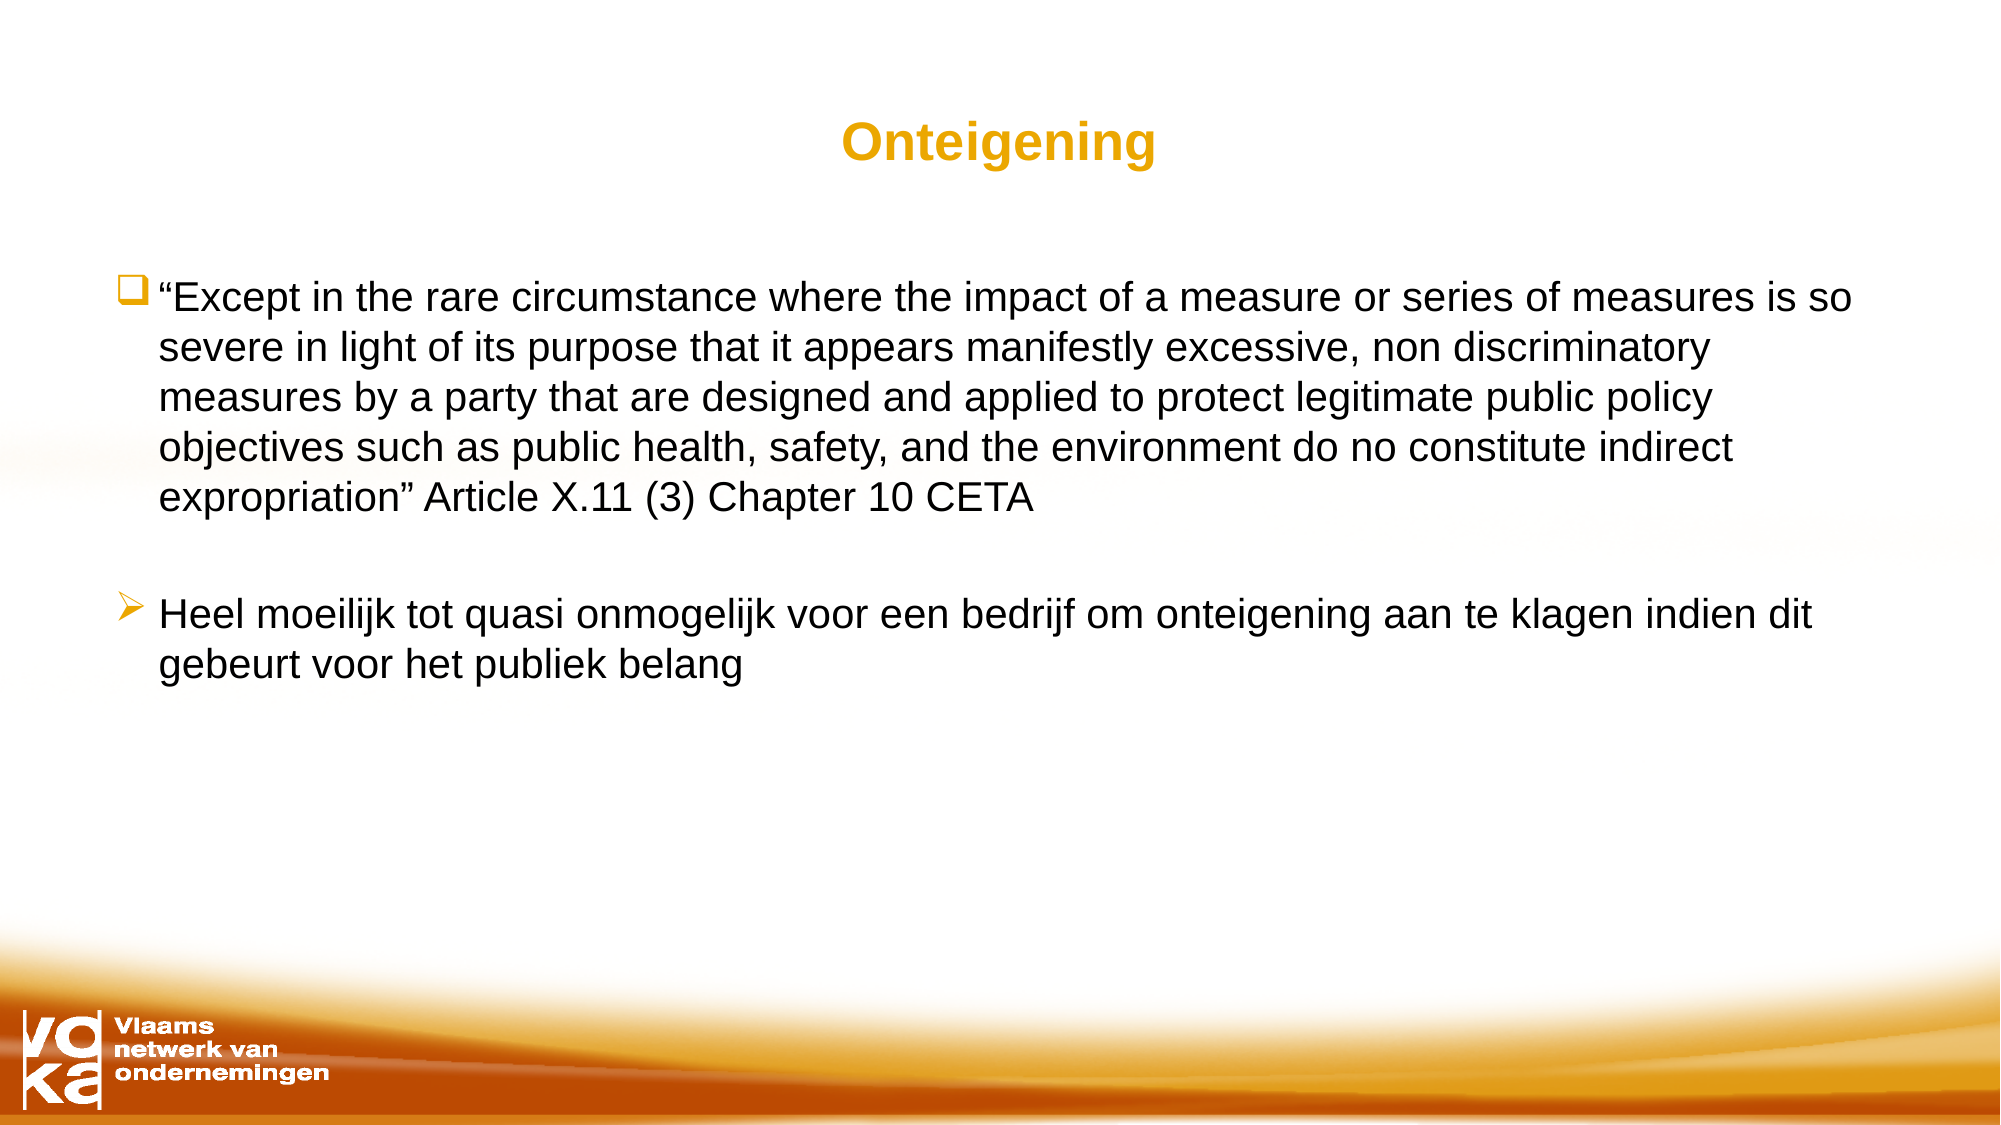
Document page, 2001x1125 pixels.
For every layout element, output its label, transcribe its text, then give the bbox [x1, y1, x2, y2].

title Onteigening [99, 45, 1900, 233]
picture [0, 114, 2000, 1125]
list “Except in the rare circumstance where the impact of a measure or series of measures is so severe in light of its purpose that it appears manifestly excessive, non discriminatory measures by a party that are designed and applied to protect legitimate public policy objectives such as public health, safety, and the environment do no constitute indirect expropriation” Article X.11 (3) Chapter 10 CETA Heel moeilijk tot quasi onmogelijk voor een bedrijf om onteigening aan te klagen indien dit gebeurt voor het publiek belang [99, 262, 1900, 1005]
